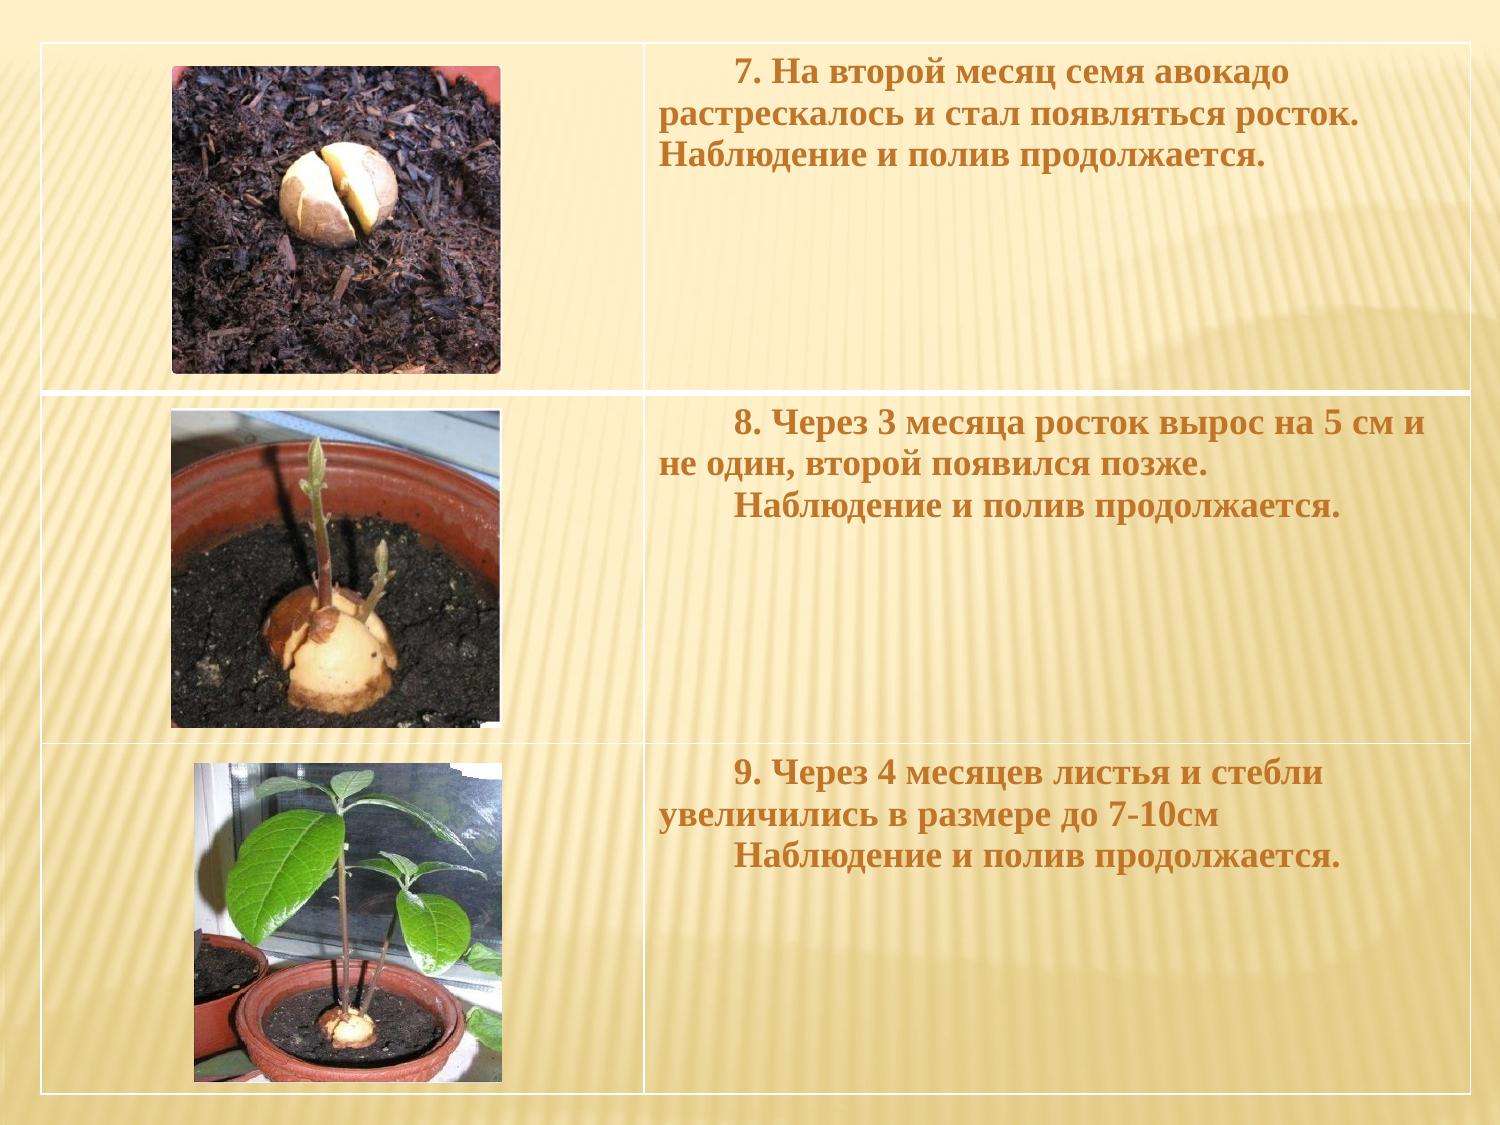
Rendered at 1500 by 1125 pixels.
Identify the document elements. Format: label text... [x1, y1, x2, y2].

table_header [42, 44, 643, 390]
picture [194, 762, 503, 1083]
table_cell 8. Через 3 месяца росток вырос на 5 см и не один, второй появился позже. Наблюдение и полив продолжается. [645, 396, 1470, 743]
table_cell 9. Через 4 месяцев листья и стебли увеличились в размере до 7-10см Наблюдение и полив продолжается. [645, 744, 1470, 1093]
table_header 7. На второй месяц семя авокадо растрескалось и стал появляться росток. Наблюдение и полив продолжается. [645, 44, 1470, 390]
picture [170, 408, 503, 729]
picture [170, 66, 503, 374]
table_cell [42, 396, 643, 743]
table_cell [42, 744, 643, 1093]
